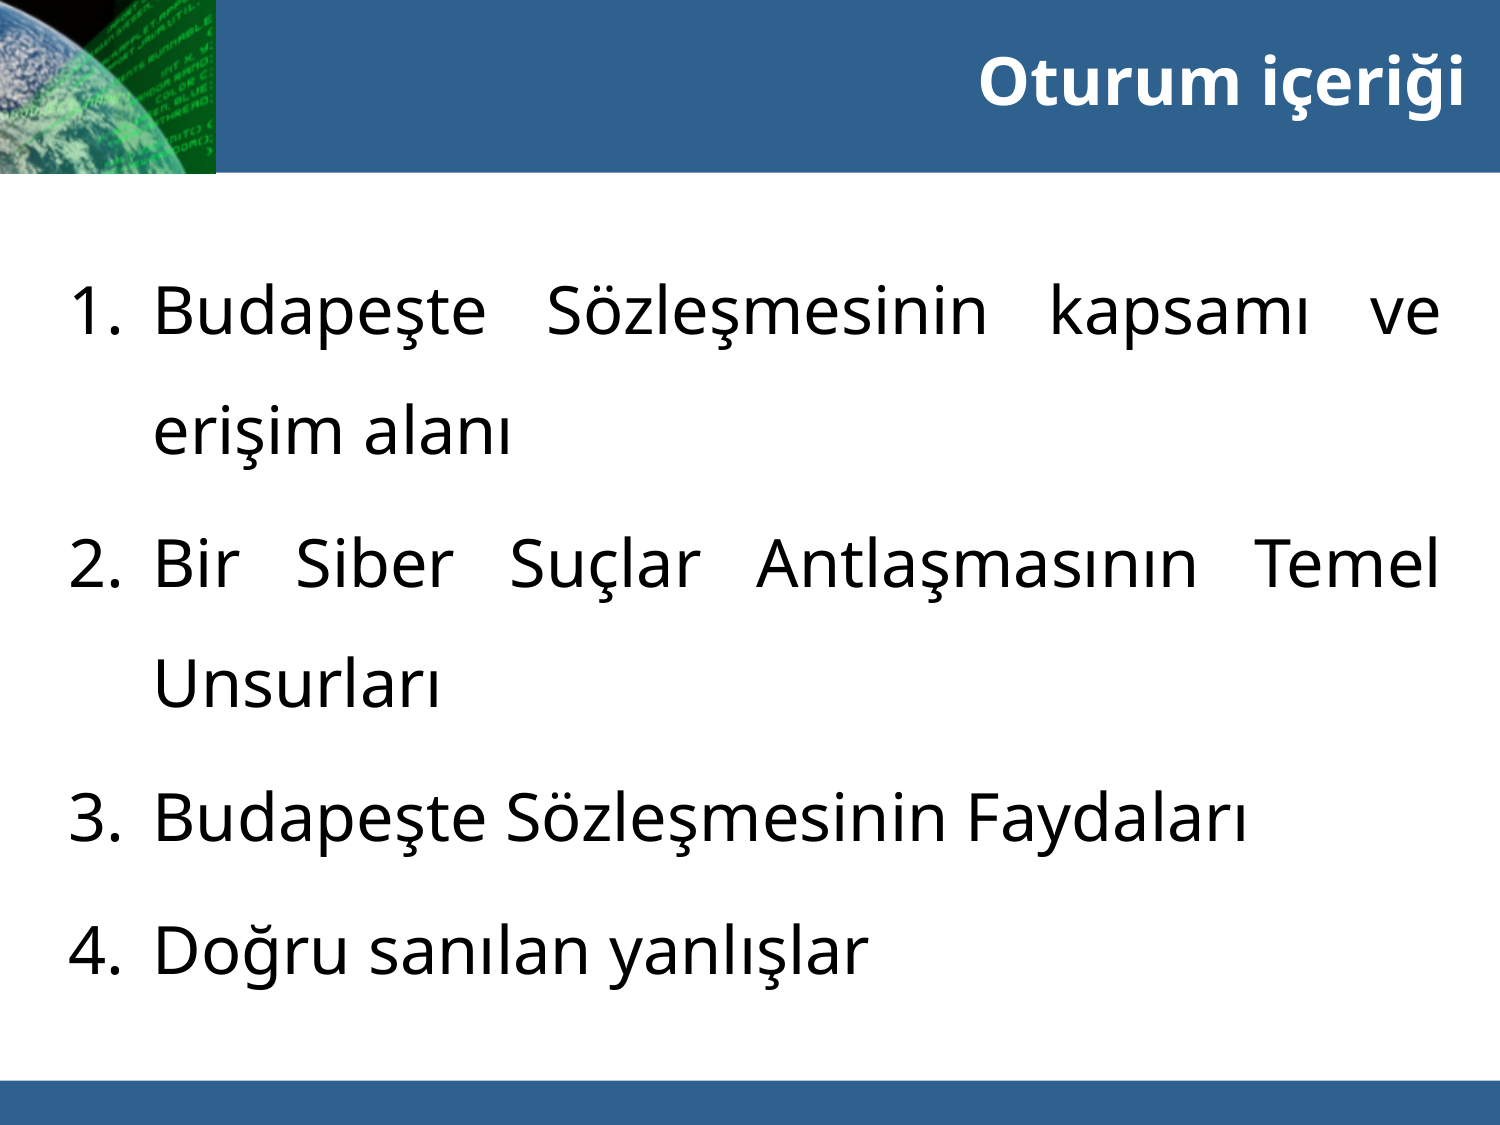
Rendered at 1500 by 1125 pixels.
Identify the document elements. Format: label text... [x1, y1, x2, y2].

text_box [220, 1, 1500, 175]
picture [0, 0, 216, 174]
text_box [0, 1079, 1500, 1125]
list Budapeşte Sözleşmesinin kapsamı ve erişim alanı Bir Siber Suçlar Antlaşmasının Temel Unsurları Budapeşte Sözleşmesinin Faydaları Doğru sanılan yanlışlar [53, 219, 1459, 1036]
text_box Oturum içeriği [230, 31, 1483, 126]
